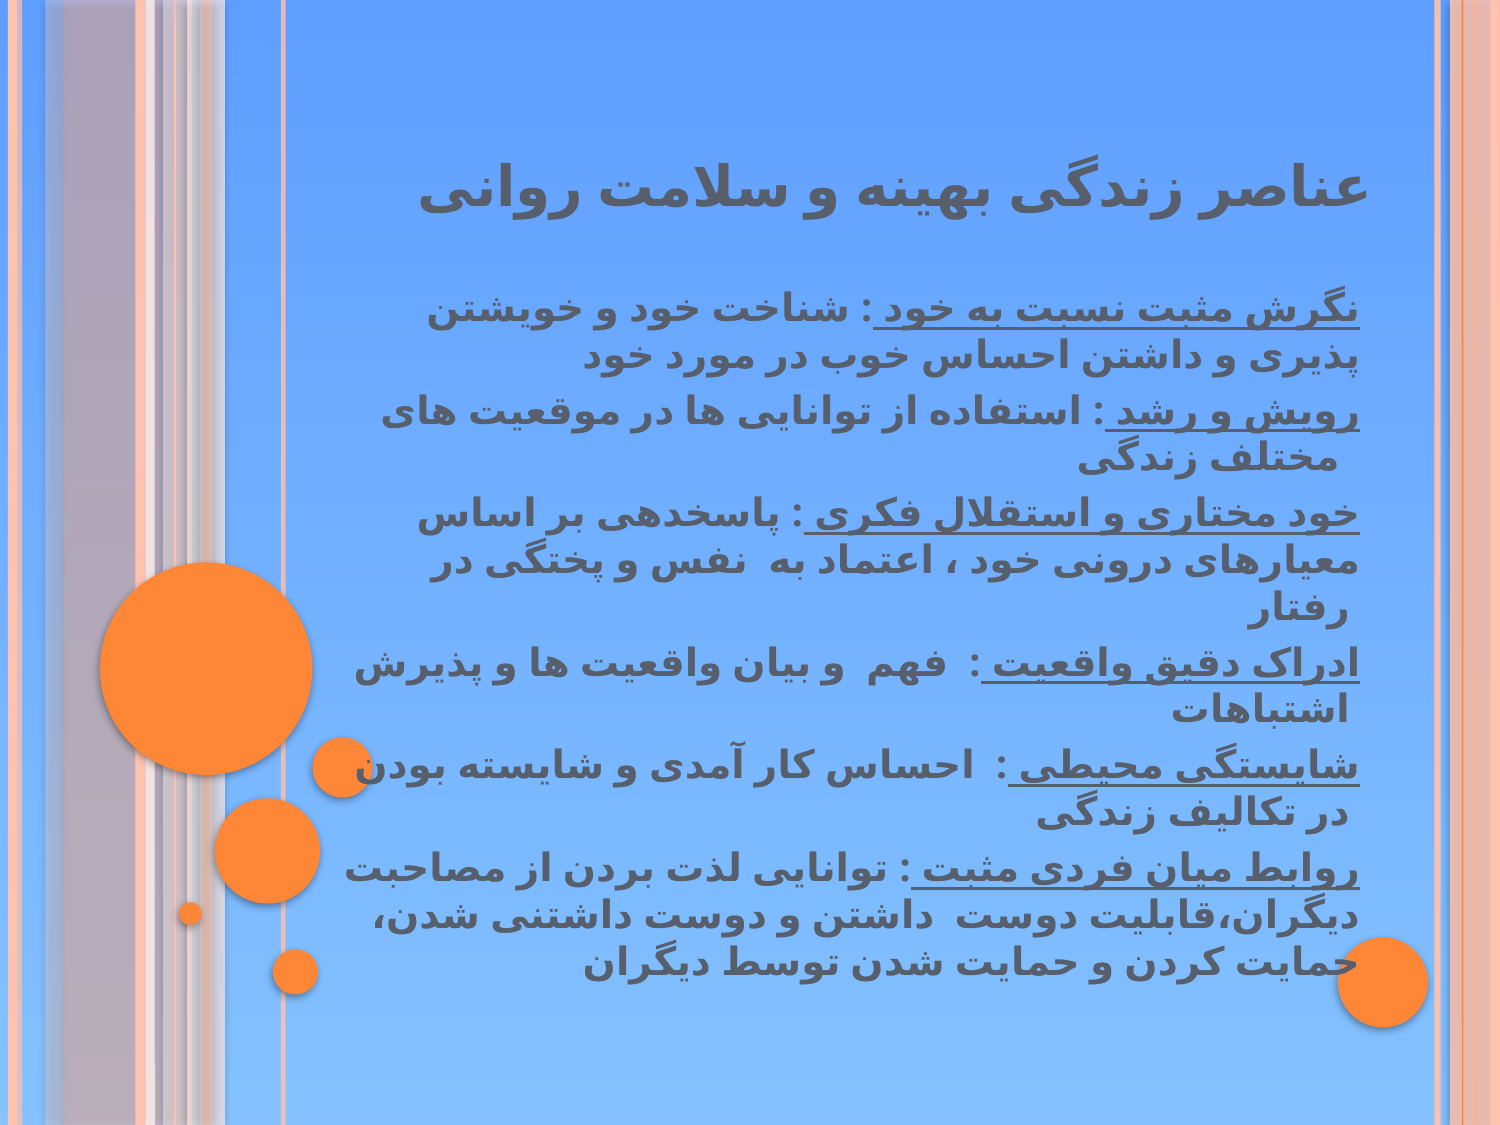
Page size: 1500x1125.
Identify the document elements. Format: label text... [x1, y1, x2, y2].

subtitle نگرش مثبت نسبت به خود : شناخت خود و خویشتن پذیری و داشتن احساس خوب در مورد خود رویش و رشد : استفاده از توانایی ها در موقعیت های مختلف زندگی خود مختاری و استقلال فکری : پاسخدهی بر اساس معیارهای درونی خود ، اعتماد به نفس و پختگی در رفتار ادراک دقیق واقعیت : فهم و بیان واقعیت ها و پذیرش اشتباهات شایستگی محیطی : احساس کار آمدی و شایسته بودن در تکالیف زندگی روابط میان فردی مثبت : توانایی لذت بردن از مصاحبت دیگران،قابلیت دوست داشتن و دوست داشتنی شدن، حمایت کردن و حمایت شدن توسط دیگران [324, 275, 1375, 1013]
title عناصر زندگی بهینه و سلامت روانی [375, 75, 1388, 225]
